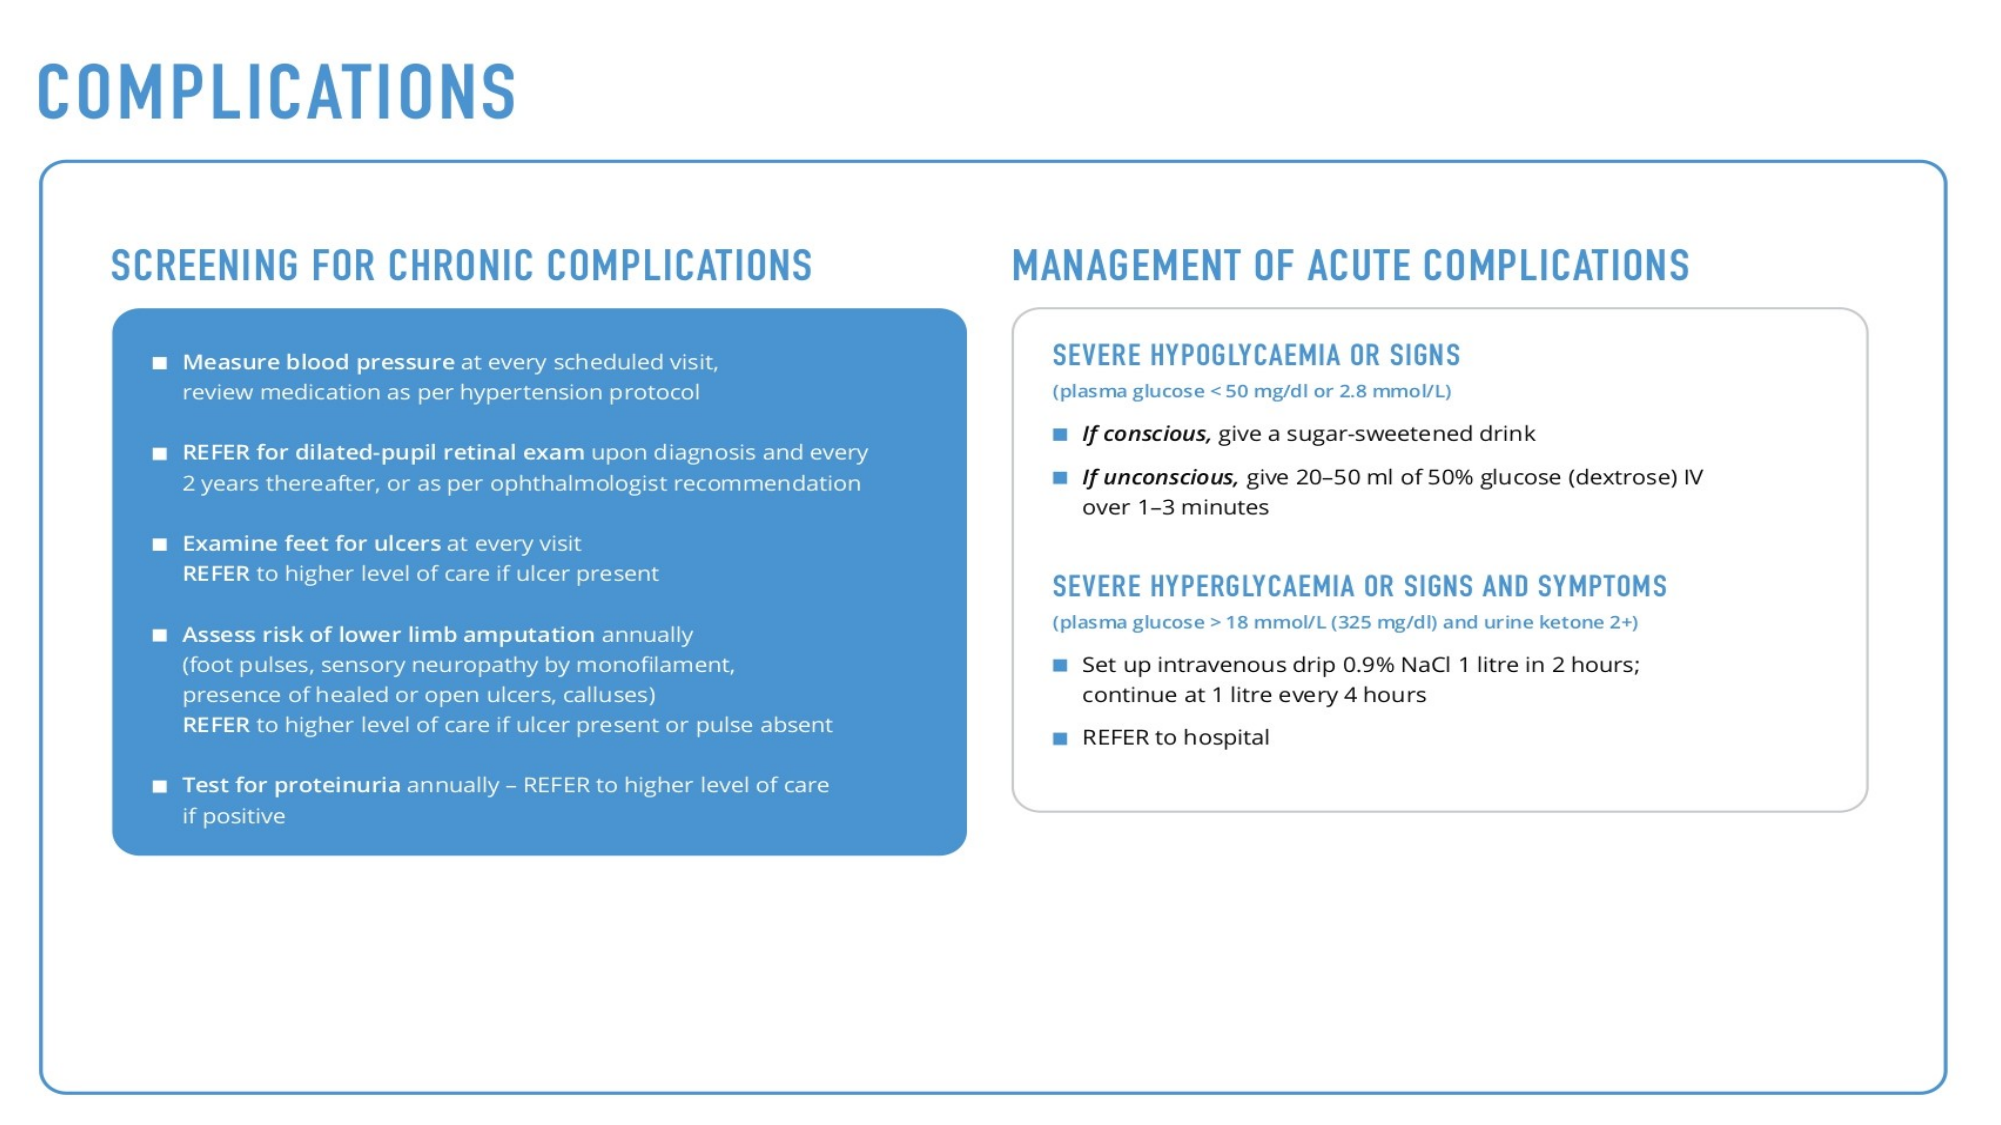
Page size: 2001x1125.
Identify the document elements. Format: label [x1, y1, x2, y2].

list [25, 18, 1969, 1125]
